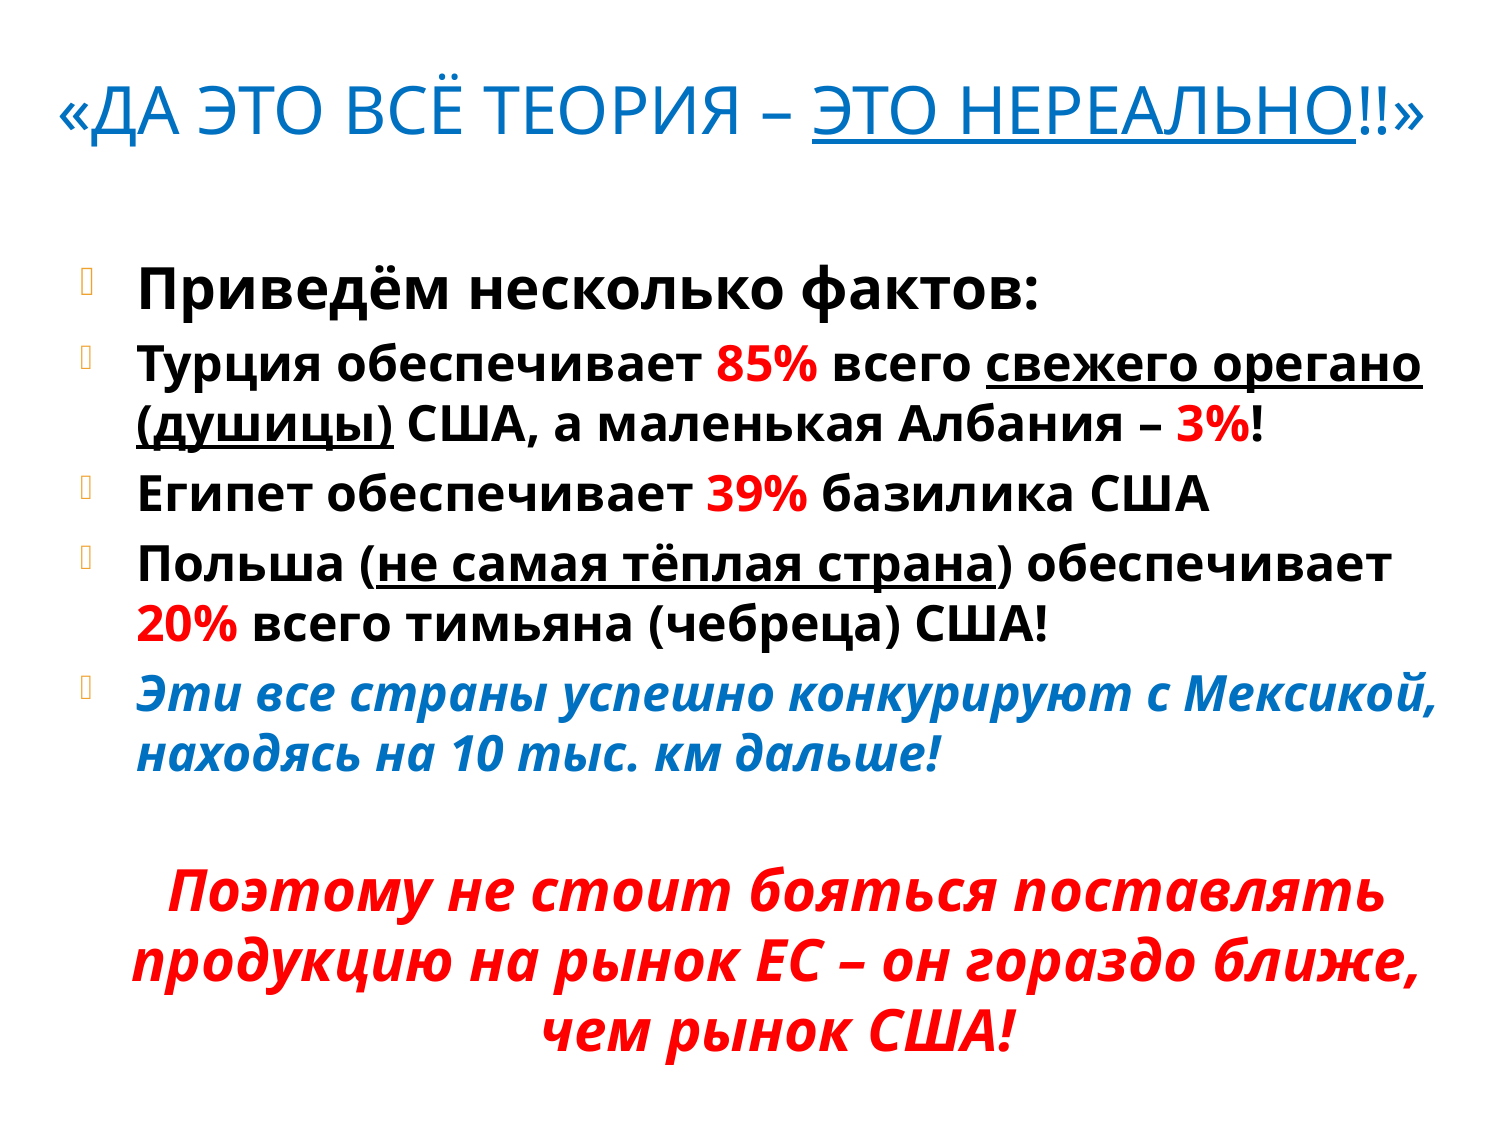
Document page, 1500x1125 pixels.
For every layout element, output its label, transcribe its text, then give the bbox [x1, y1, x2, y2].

list Приведём несколько фактов: Турция обеспечивает 85% всего свежего орегано (душицы) США, а маленькая Албания – 3%! Египет обеспечивает 39% базилика США Польша (не самая тёплая страна) обеспечивает 20% всего тимьяна (чебреца) США! Эти все страны успешно конкурируют с Мексикой, находясь на 10 тыс. км дальше! Поэтому не стоит бояться поставлять продукцию на рынок ЕС – он гораздо ближе, чем рынок США! [64, 243, 1490, 988]
title «Да это всё теория – это нереально!!» [29, 19, 1455, 197]
